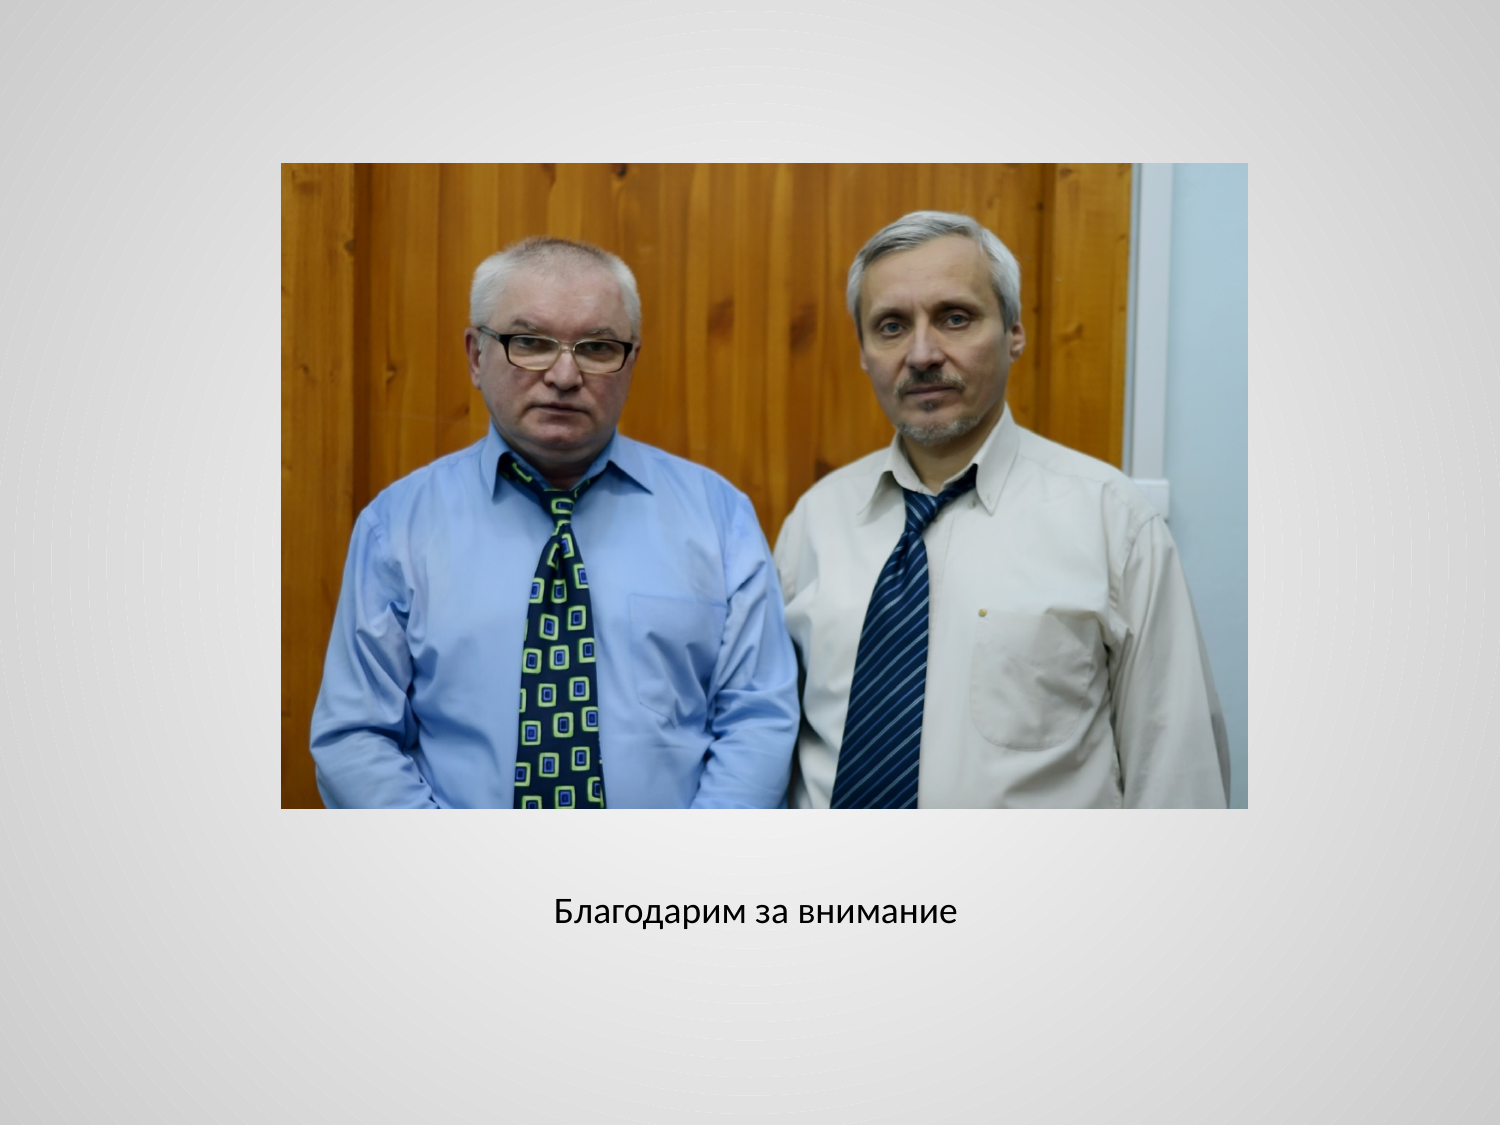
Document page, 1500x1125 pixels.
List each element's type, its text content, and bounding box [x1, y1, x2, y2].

picture [280, 163, 1249, 809]
text_box Благодарим за внимание [538, 878, 978, 940]
